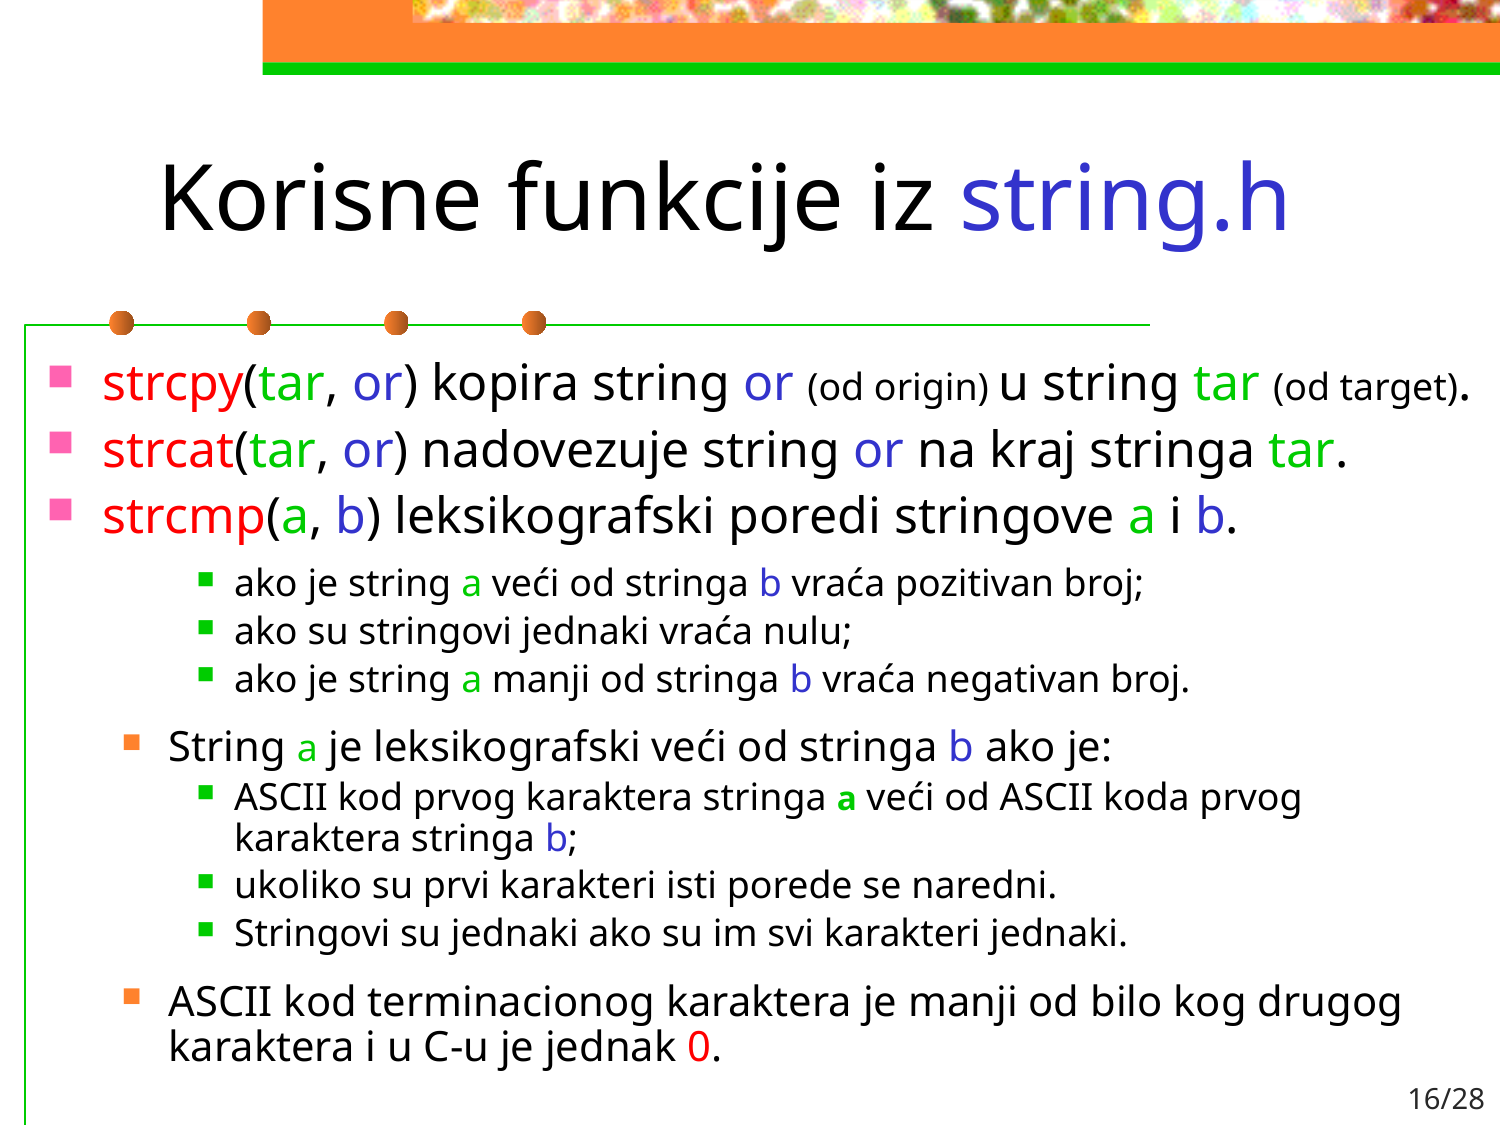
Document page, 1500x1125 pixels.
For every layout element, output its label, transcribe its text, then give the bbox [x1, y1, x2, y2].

list strcpy(tar, or) kopira string or (od origin) u string tar (od target). strcat(tar, or) nadovezuje string or na kraj stringa tar. strcmp(a, b) leksikografski poredi stringove a i b. ako je string a veći od stringa b vraća pozitivan broj; ako su stringovi jednaki vraća nulu; ako je string a manji od stringa b vraća negativan broj. String a je leksikografski veći od stringa b ako je: ASCII kod prvog karaktera stringa a veći od ASCII koda prvog karaktera stringa b; ukoliko su prvi karakteri isti porede se naredni. Stringovi su jednaki ako su im svi karakteri jednaki. ASCII kod terminacionog karaktera je manji od bilo kog drugog karaktera i u C-u je jednak 0. [31, 349, 1495, 1113]
picture [412, 0, 1500, 23]
title Korisne funkcije iz string.h [87, 99, 1363, 288]
text_box 16/28 [1374, 1072, 1500, 1123]
